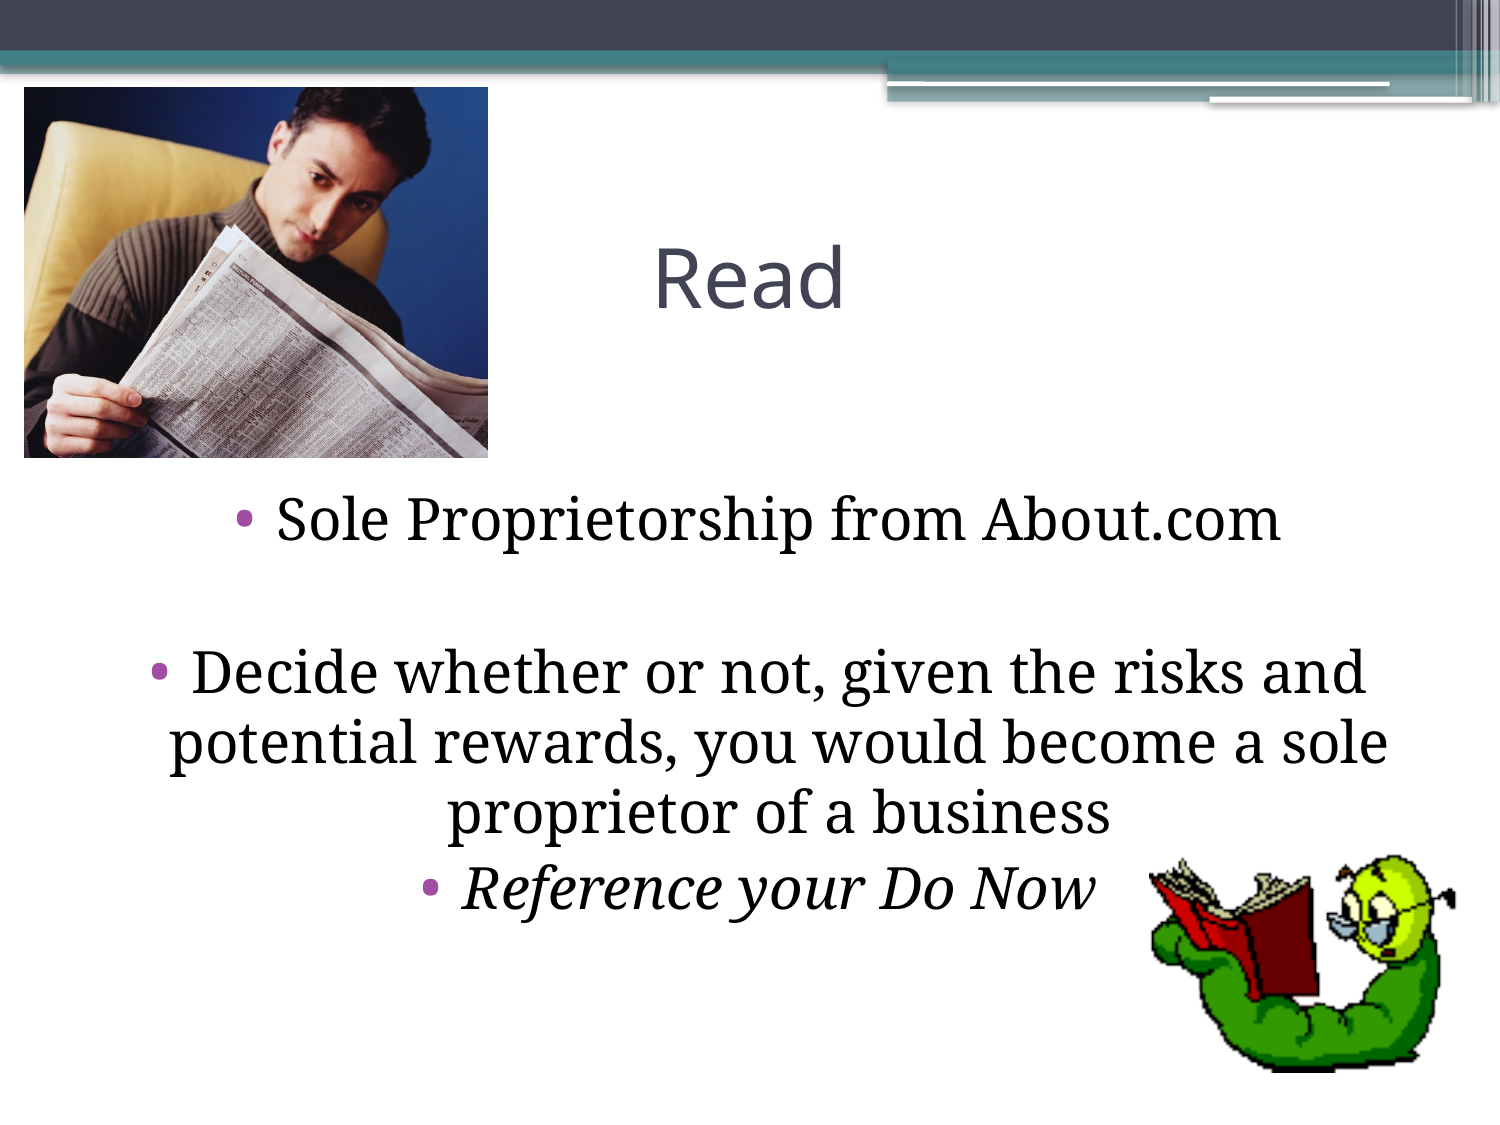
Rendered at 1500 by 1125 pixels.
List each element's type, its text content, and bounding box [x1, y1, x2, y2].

list Sole Proprietorship from About.com Decide whether or not, given the risks and potential rewards, you would become a sole proprietor of a business Reference your Do Now [75, 474, 1425, 1079]
title Read [493, 187, 1425, 363]
picture [24, 87, 488, 458]
picture [1149, 774, 1463, 1073]
